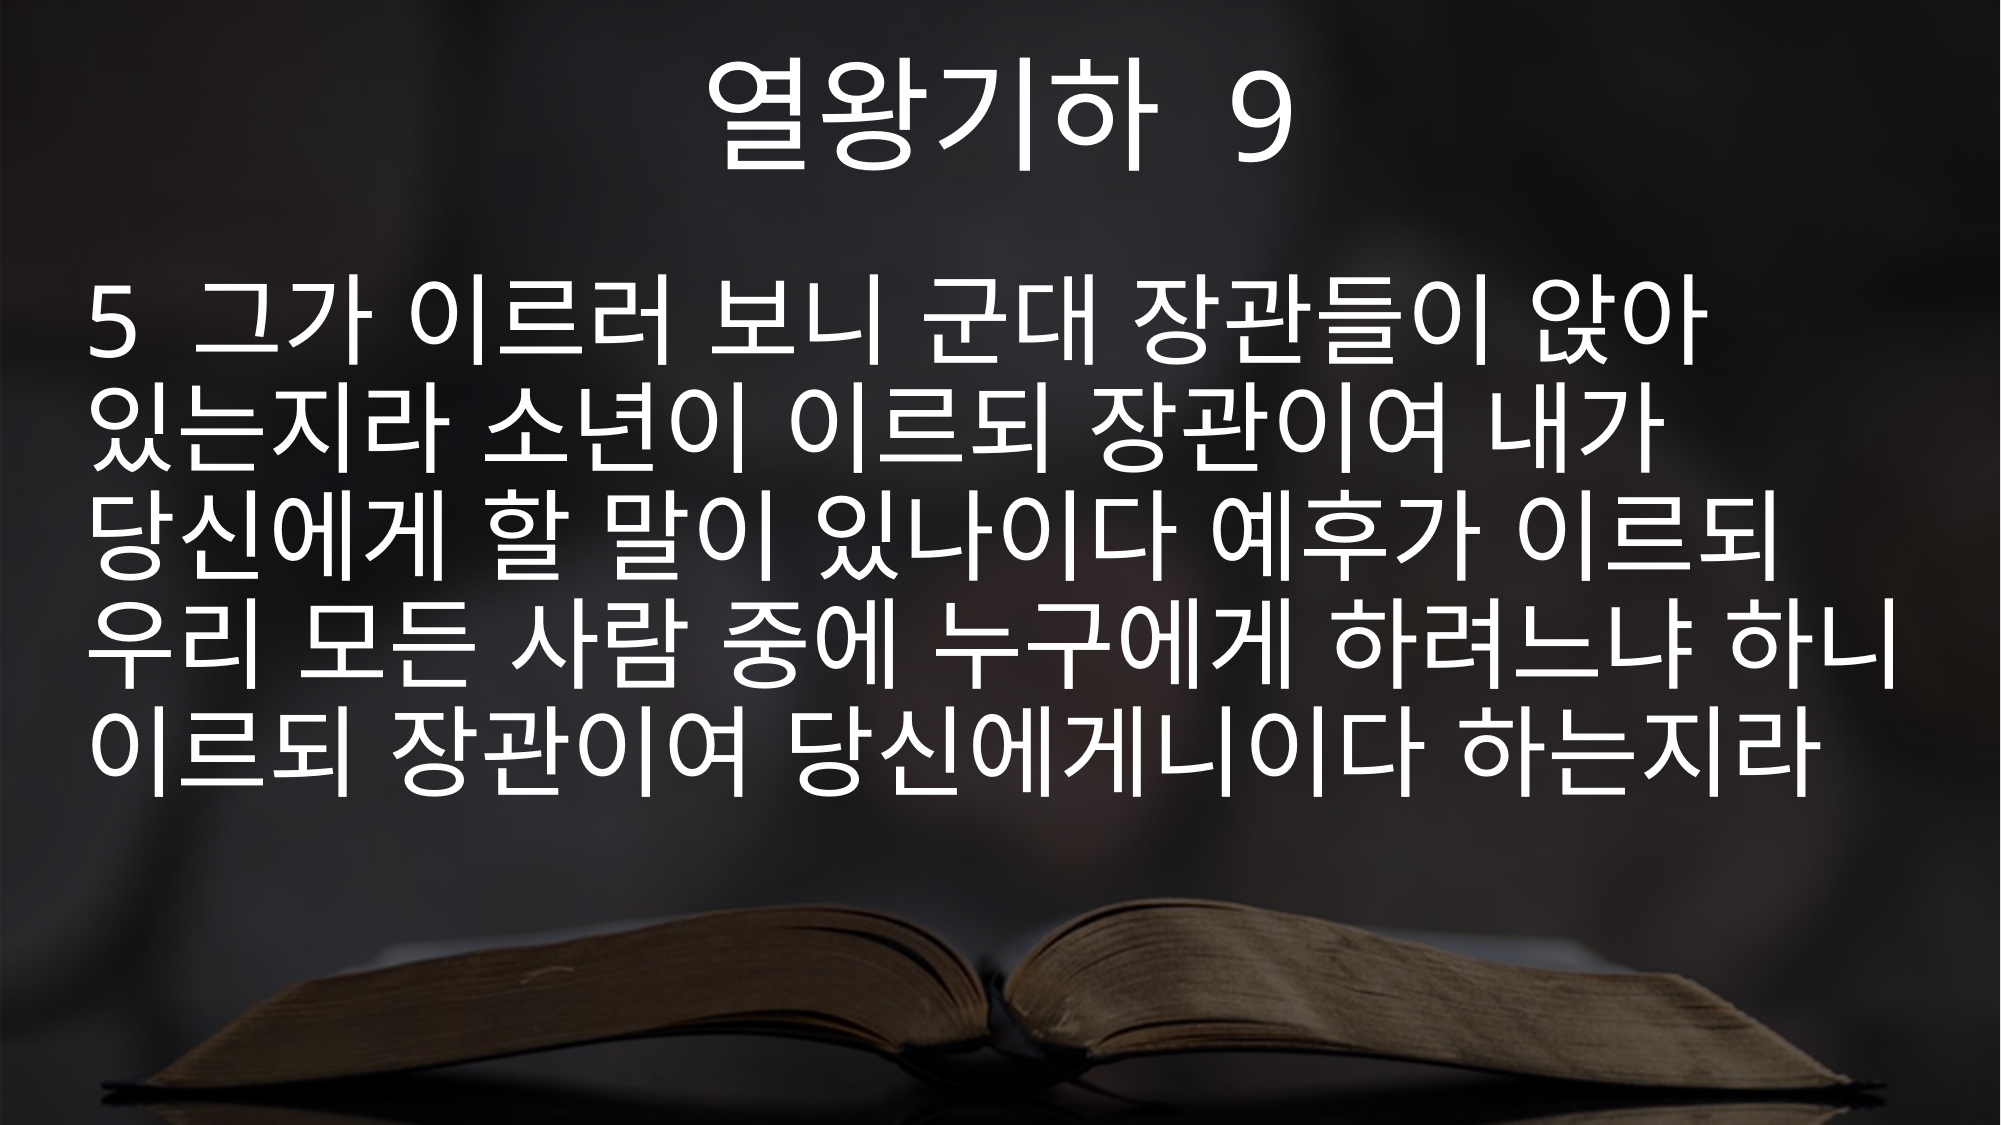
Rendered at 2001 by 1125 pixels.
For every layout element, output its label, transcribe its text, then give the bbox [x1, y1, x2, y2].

picture [0, 0, 2001, 1125]
footer 열왕기하 9 [0, 32, 2000, 192]
list 5 그가 이르러 보니 군대 장관들이 앉아 있는지라 소년이 이르되 장관이여 내가 당신에게 할 말이 있나이다 예후가 이르되 우리 모든 사람 중에 누구에게 하려느냐 하니 이르되 장관이여 당신에게니이다 하는지라 [69, 263, 1953, 423]
